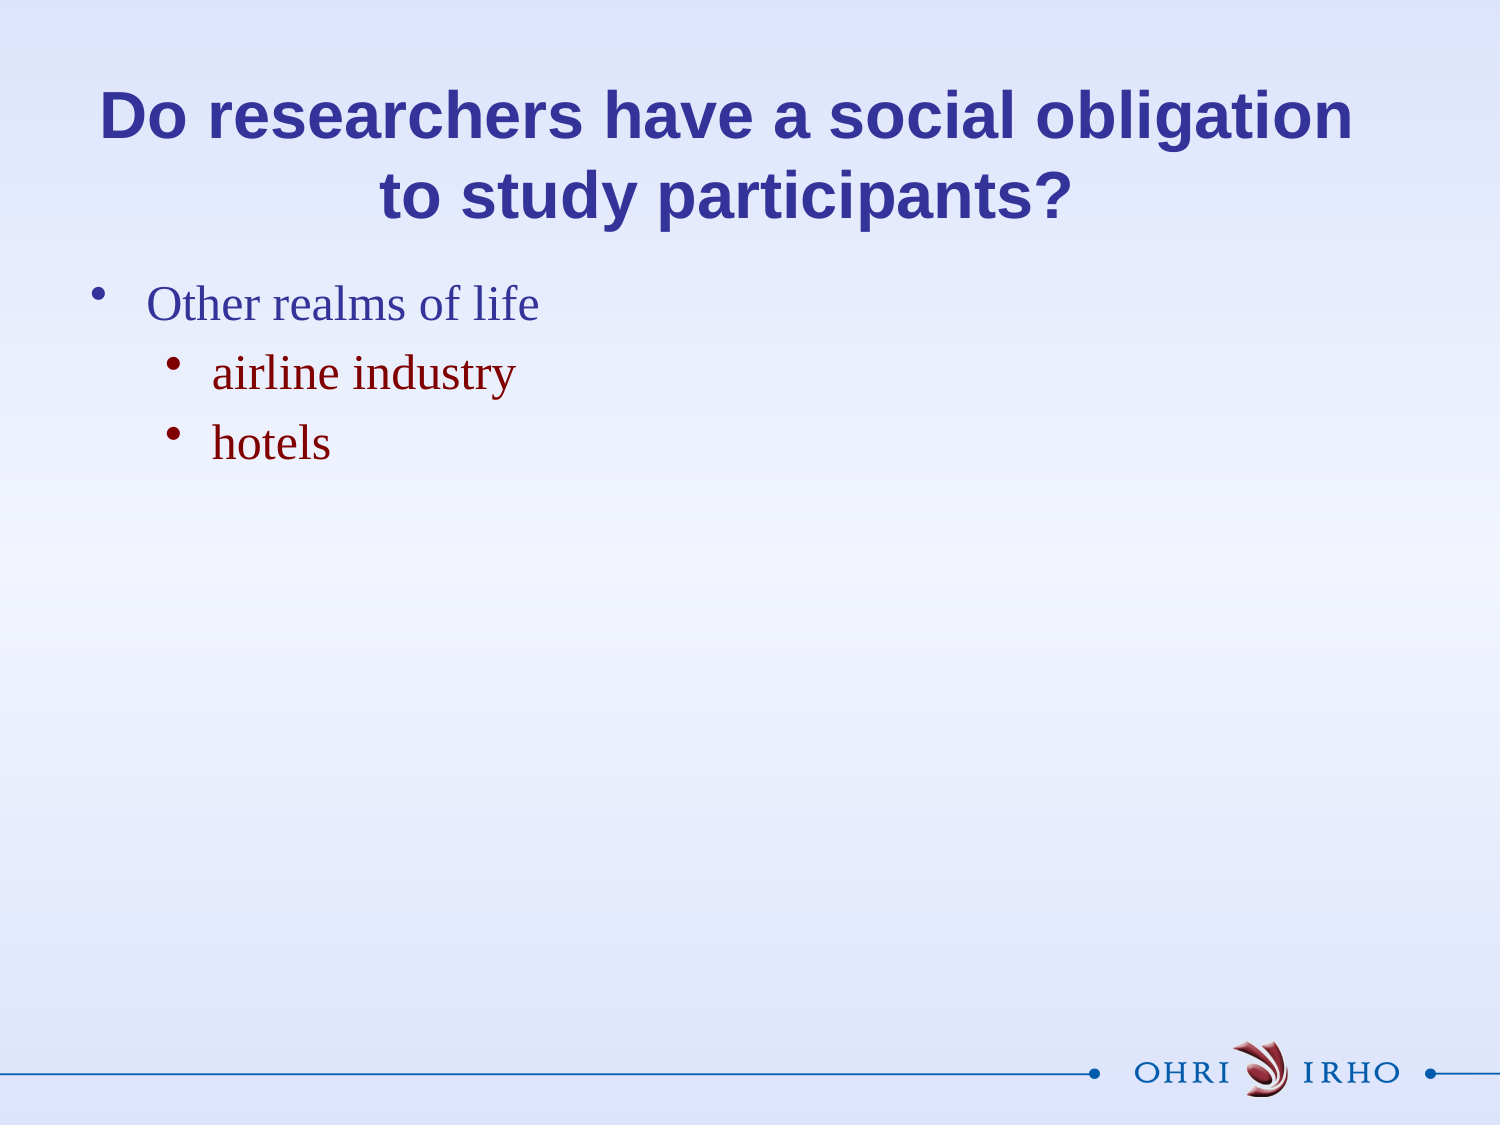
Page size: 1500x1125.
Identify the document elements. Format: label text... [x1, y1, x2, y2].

picture [0, 0, 1500, 1125]
title Do researchers have a social obligation to study participants? [83, 45, 1372, 258]
list Other realms of life airline industry hotels [75, 262, 1425, 1005]
